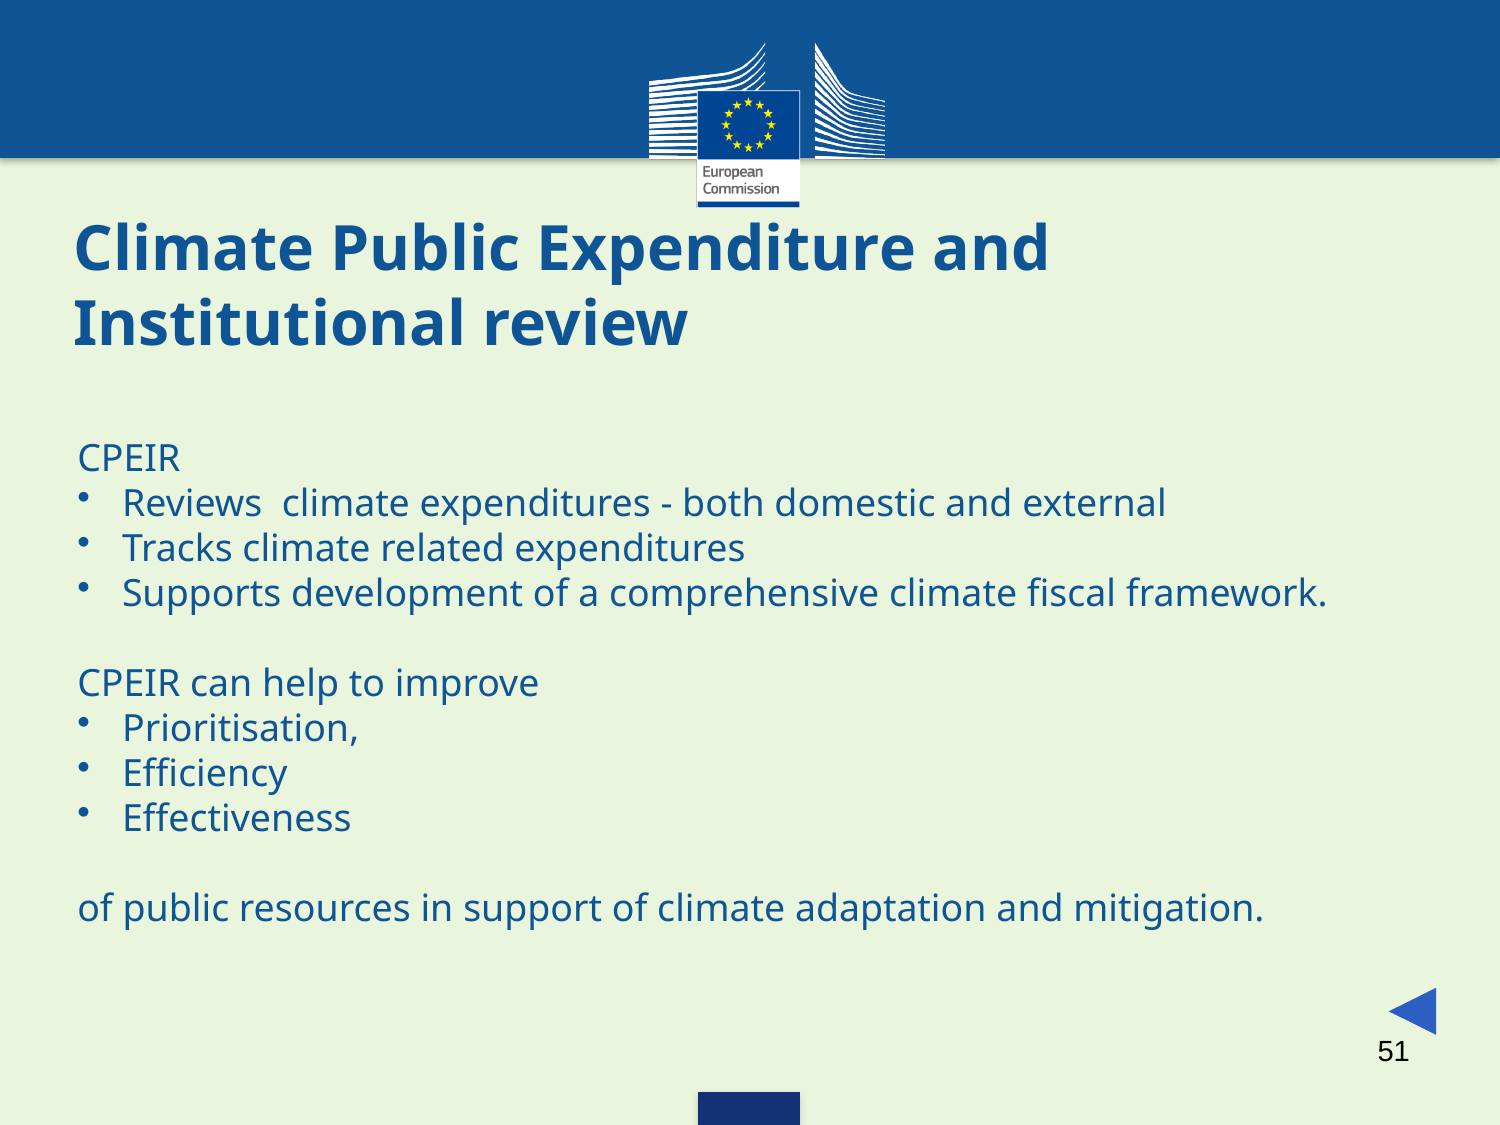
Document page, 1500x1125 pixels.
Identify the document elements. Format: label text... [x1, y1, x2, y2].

text_box CPEIR Reviews climate expenditures - both domestic and external Tracks climate related expenditures Supports development of a comprehensive climate fiscal framework. CPEIR can help to improve Prioritisation, Efficiency Effectiveness of public resources in support of climate adaptation and mitigation. [62, 427, 1410, 937]
picture [649, 42, 885, 181]
text_box [1388, 987, 1437, 1035]
title Climate Public Expenditure and Institutional review [0, 181, 1350, 385]
slide_number 51 [1074, 1024, 1426, 1103]
